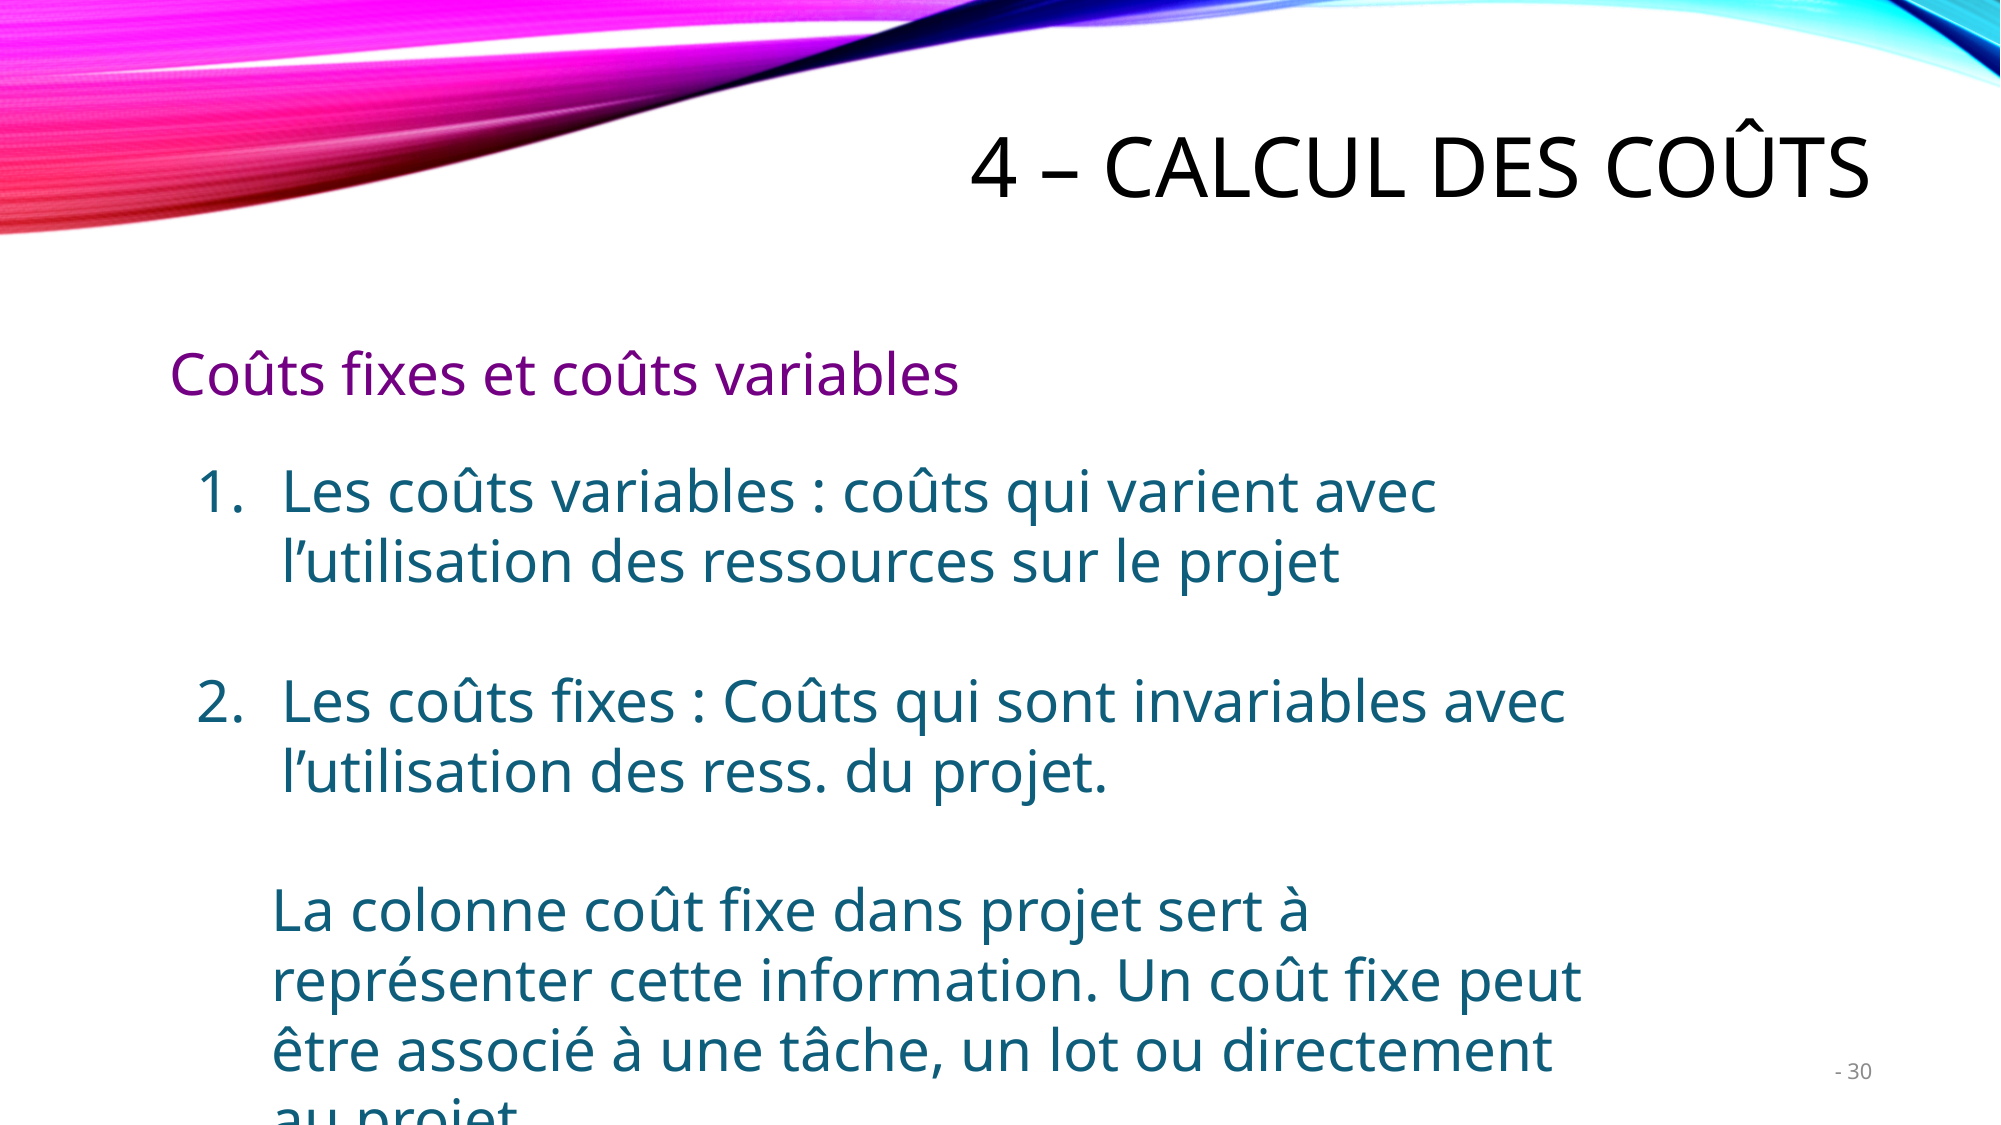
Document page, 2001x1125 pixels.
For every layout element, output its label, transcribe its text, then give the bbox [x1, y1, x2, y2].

picture [1890, 0, 2000, 75]
picture [1910, 0, 2000, 45]
slide_number 30 [1808, 1042, 1888, 1103]
text_box Coûts fixes et coûts variables [154, 259, 1841, 415]
title 4 – Calcul des coûts [638, 64, 1888, 277]
picture [0, 0, 2000, 237]
text_box Les coûts variables : coûts qui varient avec l’utilisation des ressources sur le projet Les coûts fixes : Coûts qui sont invariables avec l’utilisation des ress. du projet. La colonne coût fixe dans projet sert à représenter cette information. Un coût fixe peut être associé à une tâche, un lot ou directement au projet. [182, 446, 1604, 1125]
